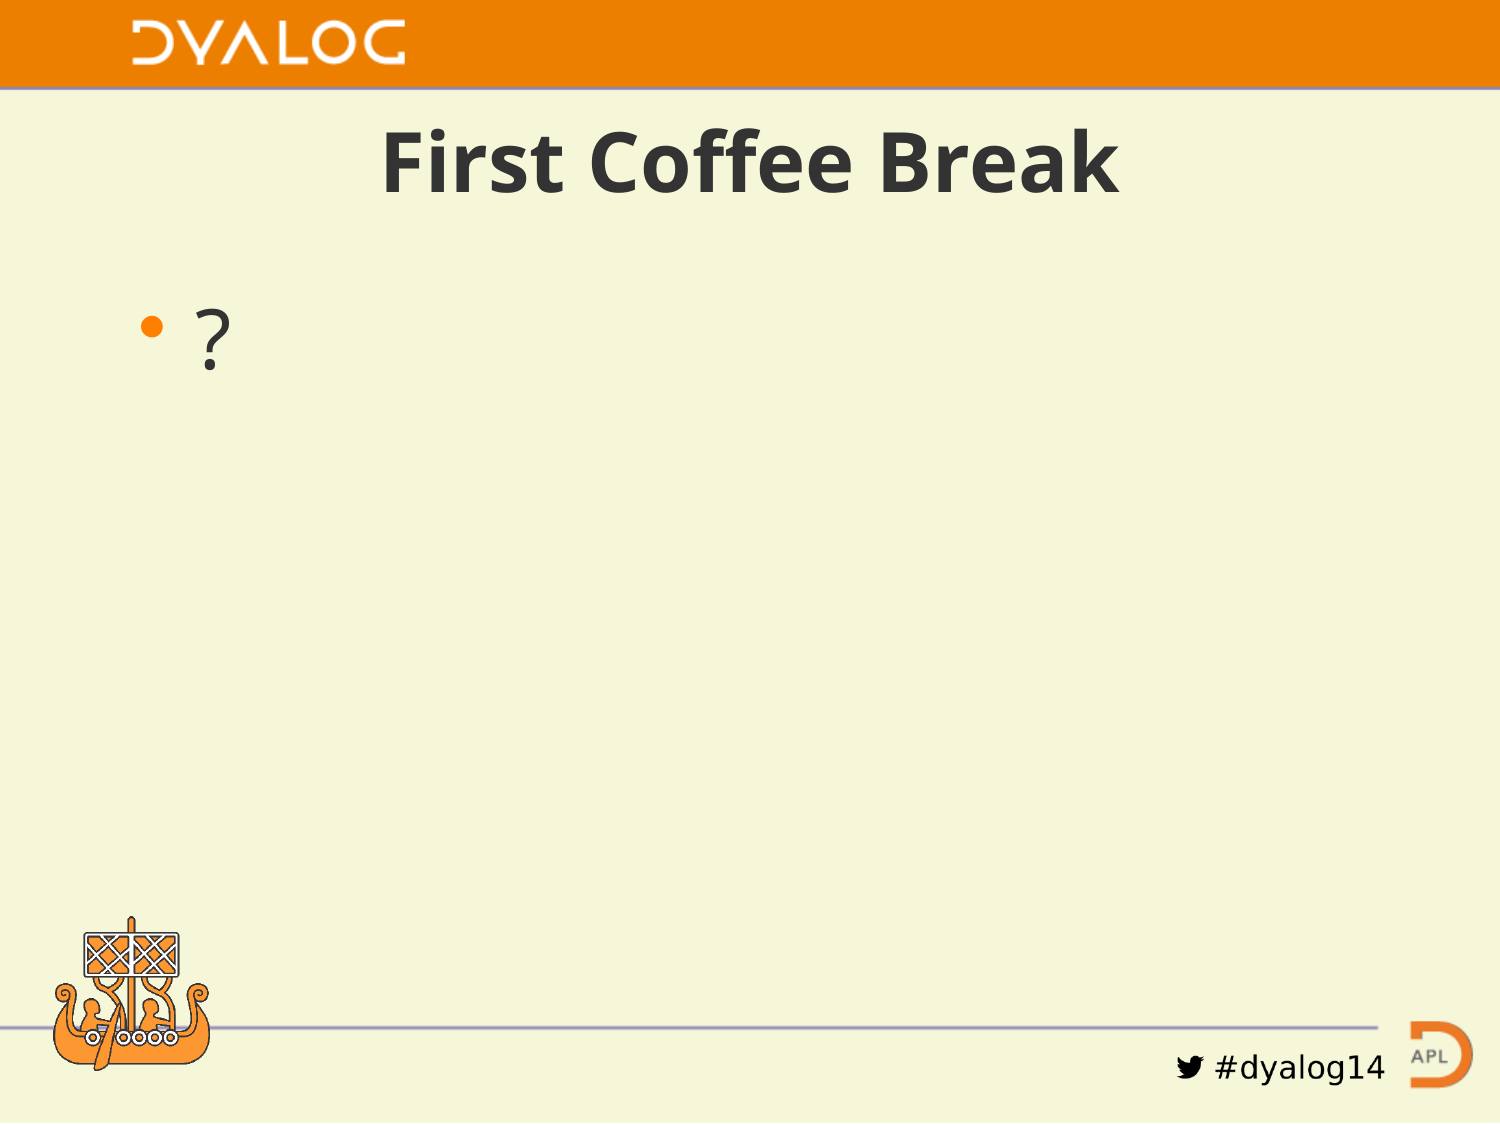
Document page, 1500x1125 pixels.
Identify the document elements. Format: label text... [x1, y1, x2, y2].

list ? [123, 278, 1376, 917]
title First Coffee Break [123, 101, 1376, 254]
picture [0, 0, 1500, 1123]
